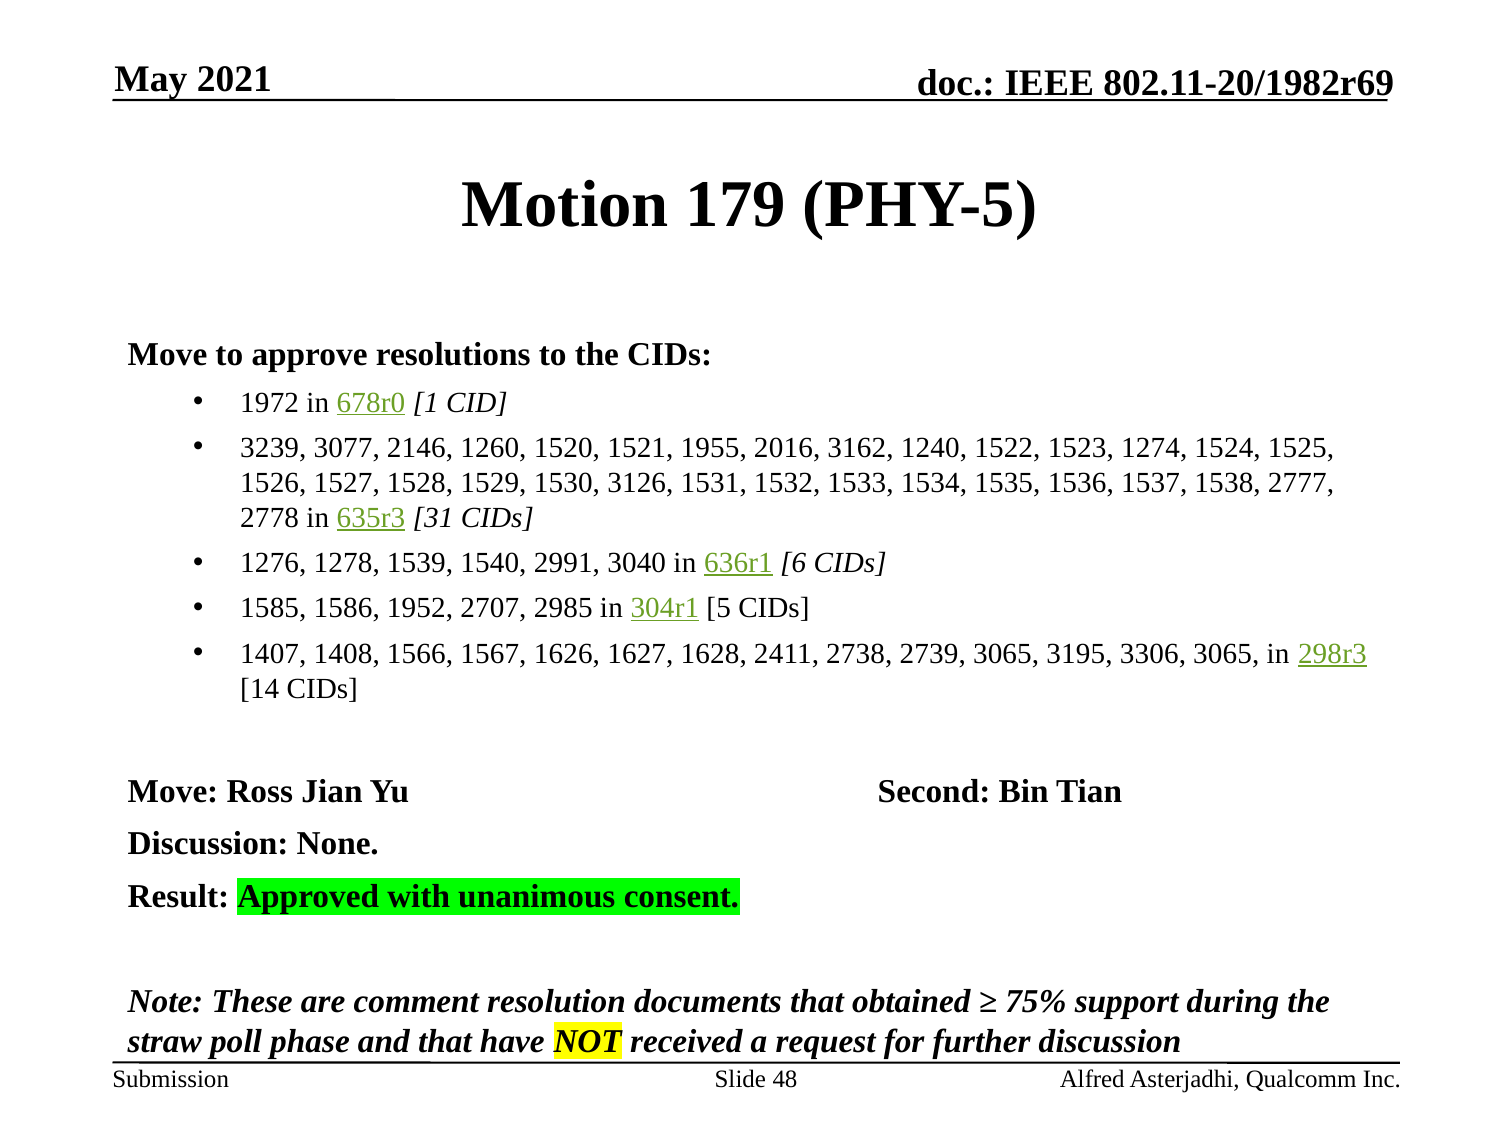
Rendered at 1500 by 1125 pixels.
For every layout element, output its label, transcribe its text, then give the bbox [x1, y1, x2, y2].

title Motion 179 (PHY-5) [112, 112, 1388, 288]
slide_number Slide 48 [712, 1061, 800, 1123]
list Move to approve resolutions to the CIDs: 1972 in 678r0 [1 CID] 3239, 3077, 2146, 1260, 1520, 1521, 1955, 2016, 3162, 1240, 1522, 1523, 1274, 1524, 1525, 1526, 1527, 1528, 1529, 1530, 3126, 1531, 1532, 1533, 1534, 1535, 1536, 1537, 1538, 2777, 2778 in 635r3 [31 CIDs] 1276, 1278, 1539, 1540, 2991, 3040 in 636r1 [6 CIDs] 1585, 1586, 1952, 2707, 2985 in 304r1 [5 CIDs] 1407, 1408, 1566, 1567, 1626, 1627, 1628, 2411, 2738, 2739, 3065, 3195, 3306, 3065, in 298r3 [14 CIDs] Move: Ross Jian Yu Second: Bin Tian Discussion: None. Result: Approved with unanimous consent. Note: These are comment resolution documents that obtained ≥ 75% support during the straw poll phase and that have NOT received a request for further discussion [112, 324, 1388, 1063]
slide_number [114, 54, 423, 100]
footer Alfred Asterjadhi, Qualcomm Inc. [878, 1061, 1402, 1093]
